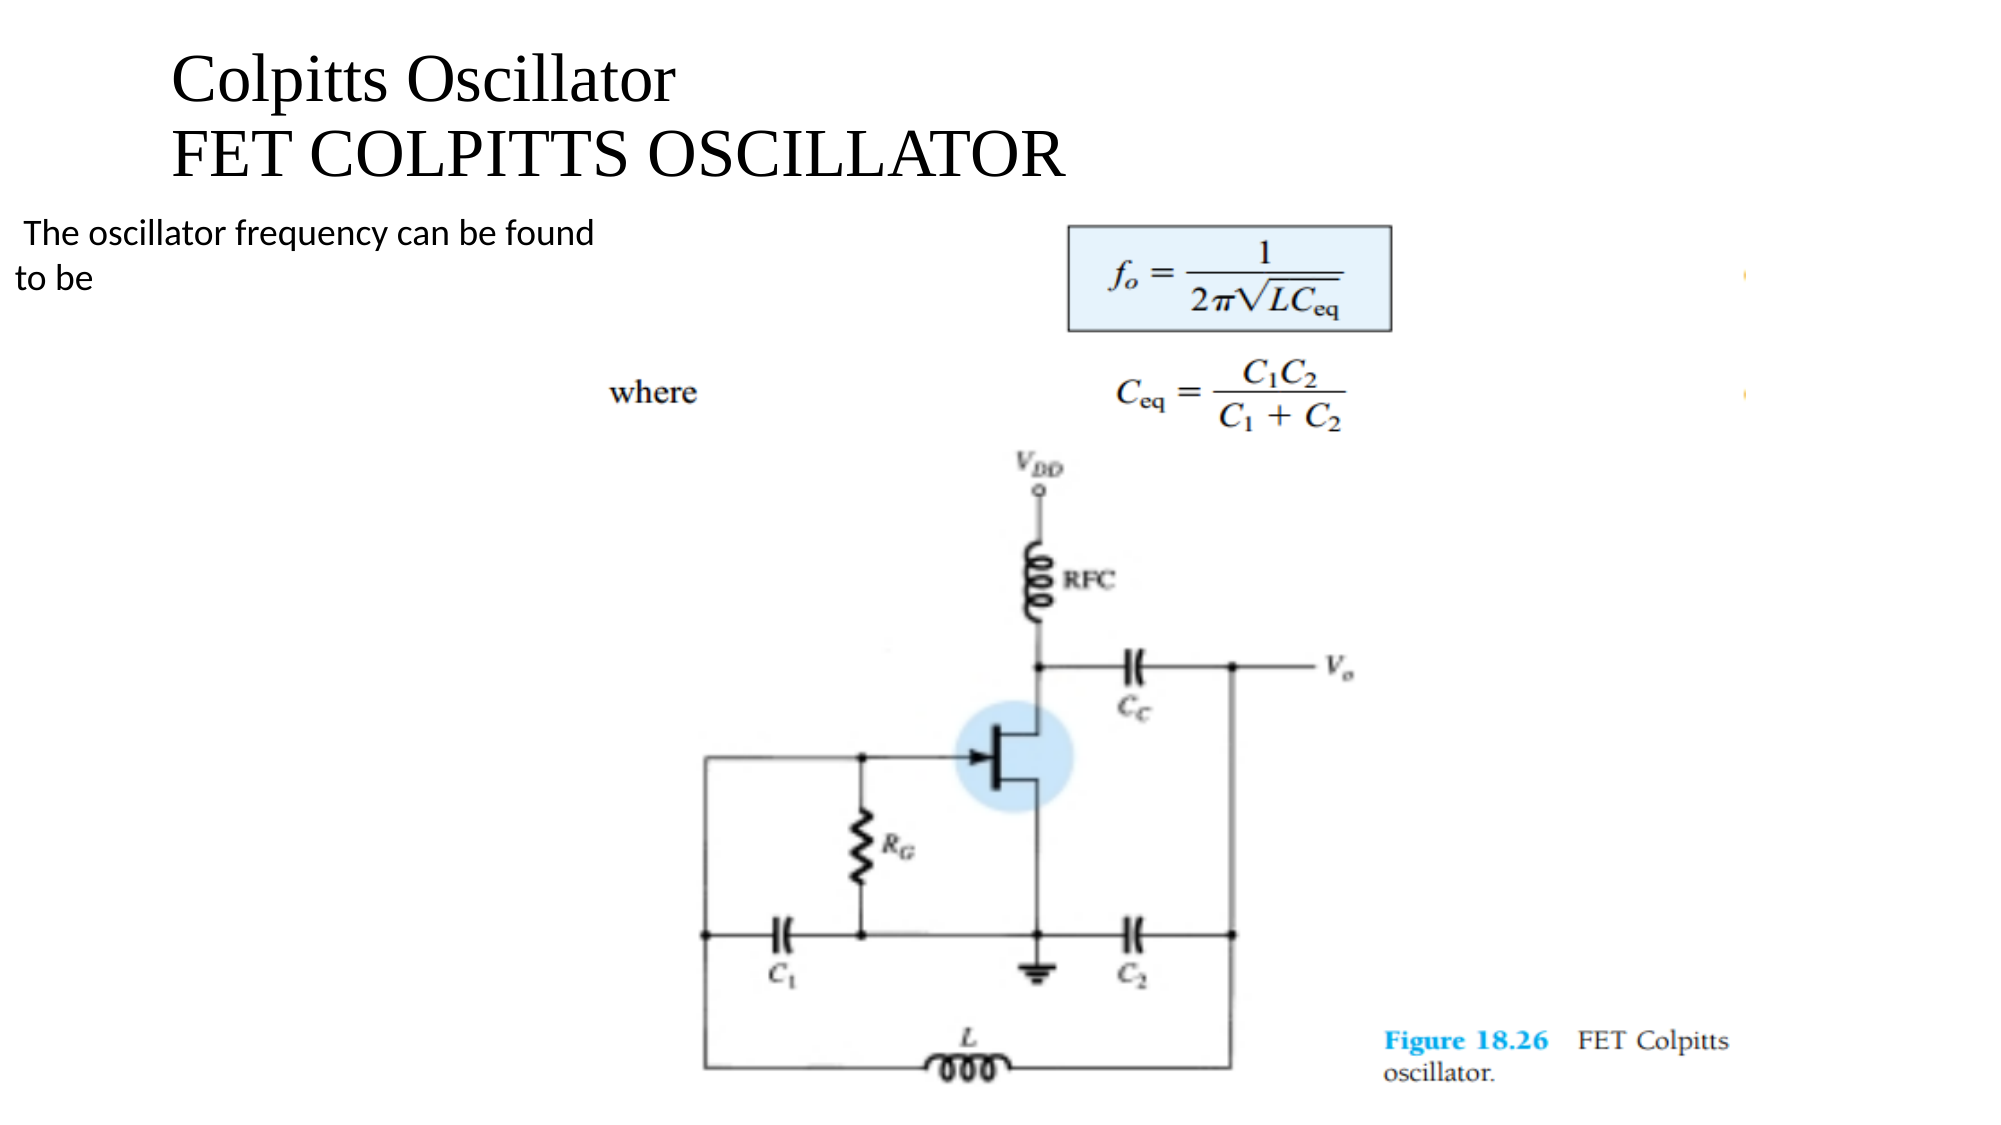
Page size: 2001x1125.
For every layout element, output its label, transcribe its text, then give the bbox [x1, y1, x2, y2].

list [604, 200, 1746, 1108]
title Colpitts Oscillator FET COLPITTS OSCILLATOR [156, 8, 1882, 226]
text_box The oscillator frequency can be found to be [0, 200, 604, 306]
